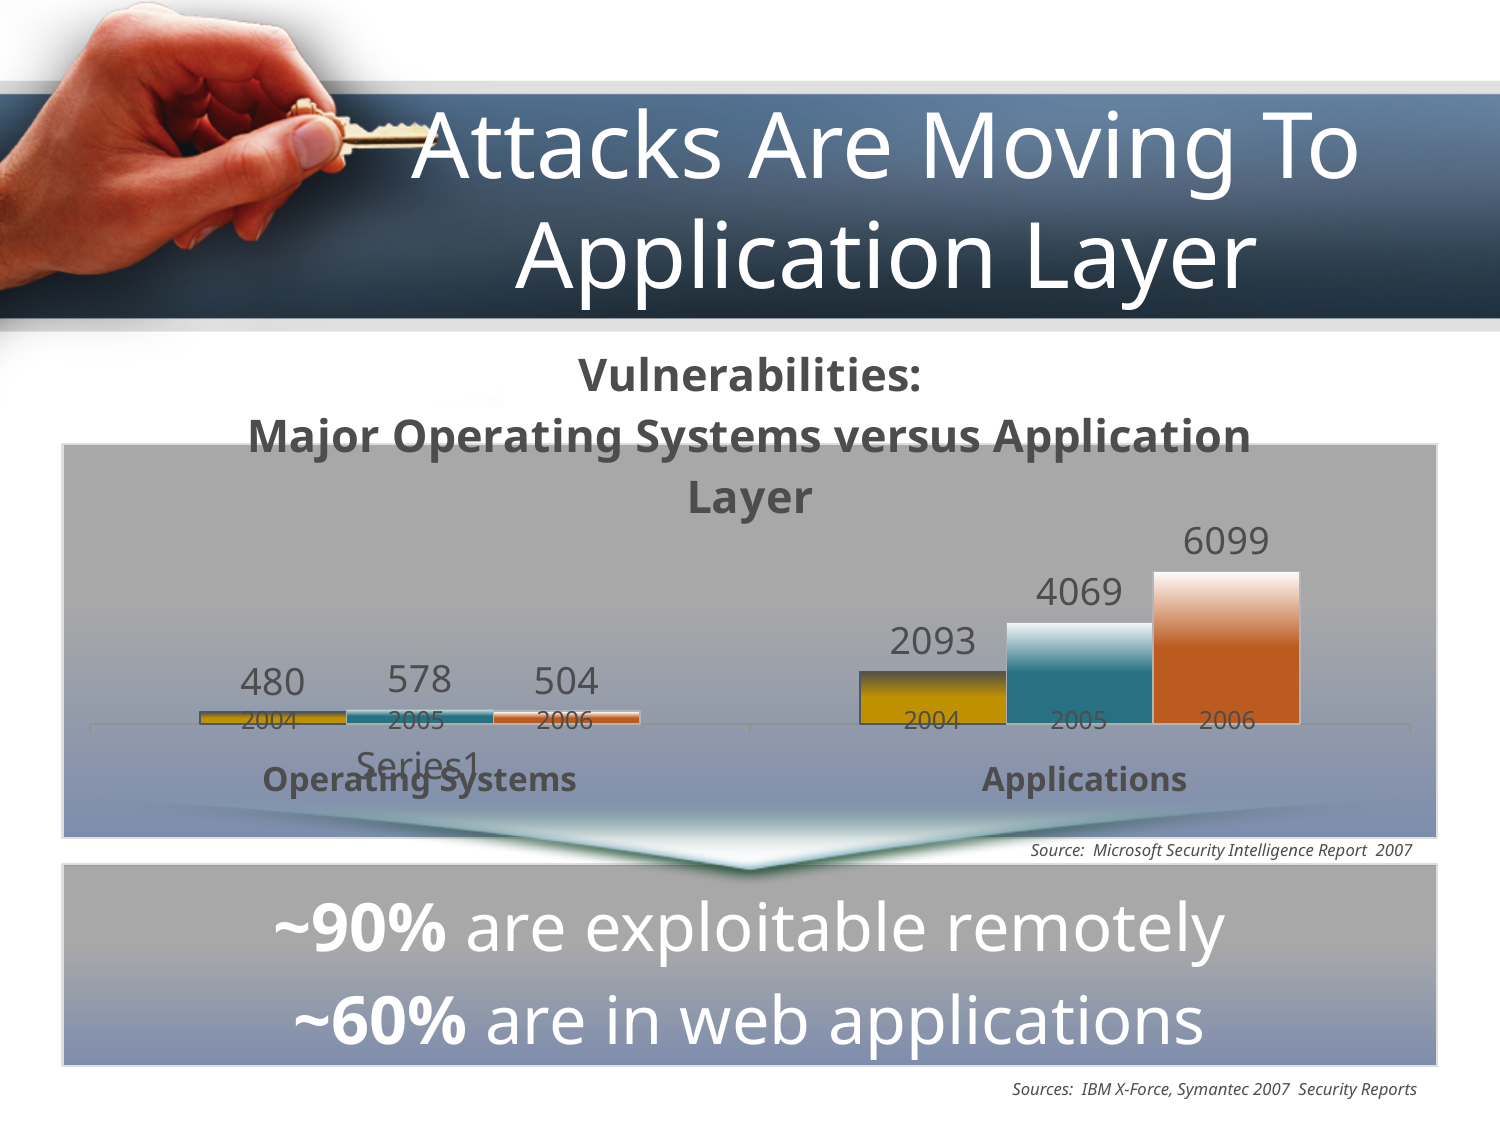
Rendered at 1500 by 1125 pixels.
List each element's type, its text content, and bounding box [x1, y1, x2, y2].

title Attacks Are Moving To Application Layer [274, 87, 1500, 306]
text_box [1413, 893, 1439, 1068]
text_box [60, 893, 87, 1068]
chart [62, 311, 1438, 801]
text_box Sources: IBM X-Force, Symantec 2007 Security Reports [997, 1071, 1433, 1106]
list ~90% are exploitable remotely ~60% are in web applications [87, 896, 1413, 1125]
picture [0, 0, 1500, 1125]
